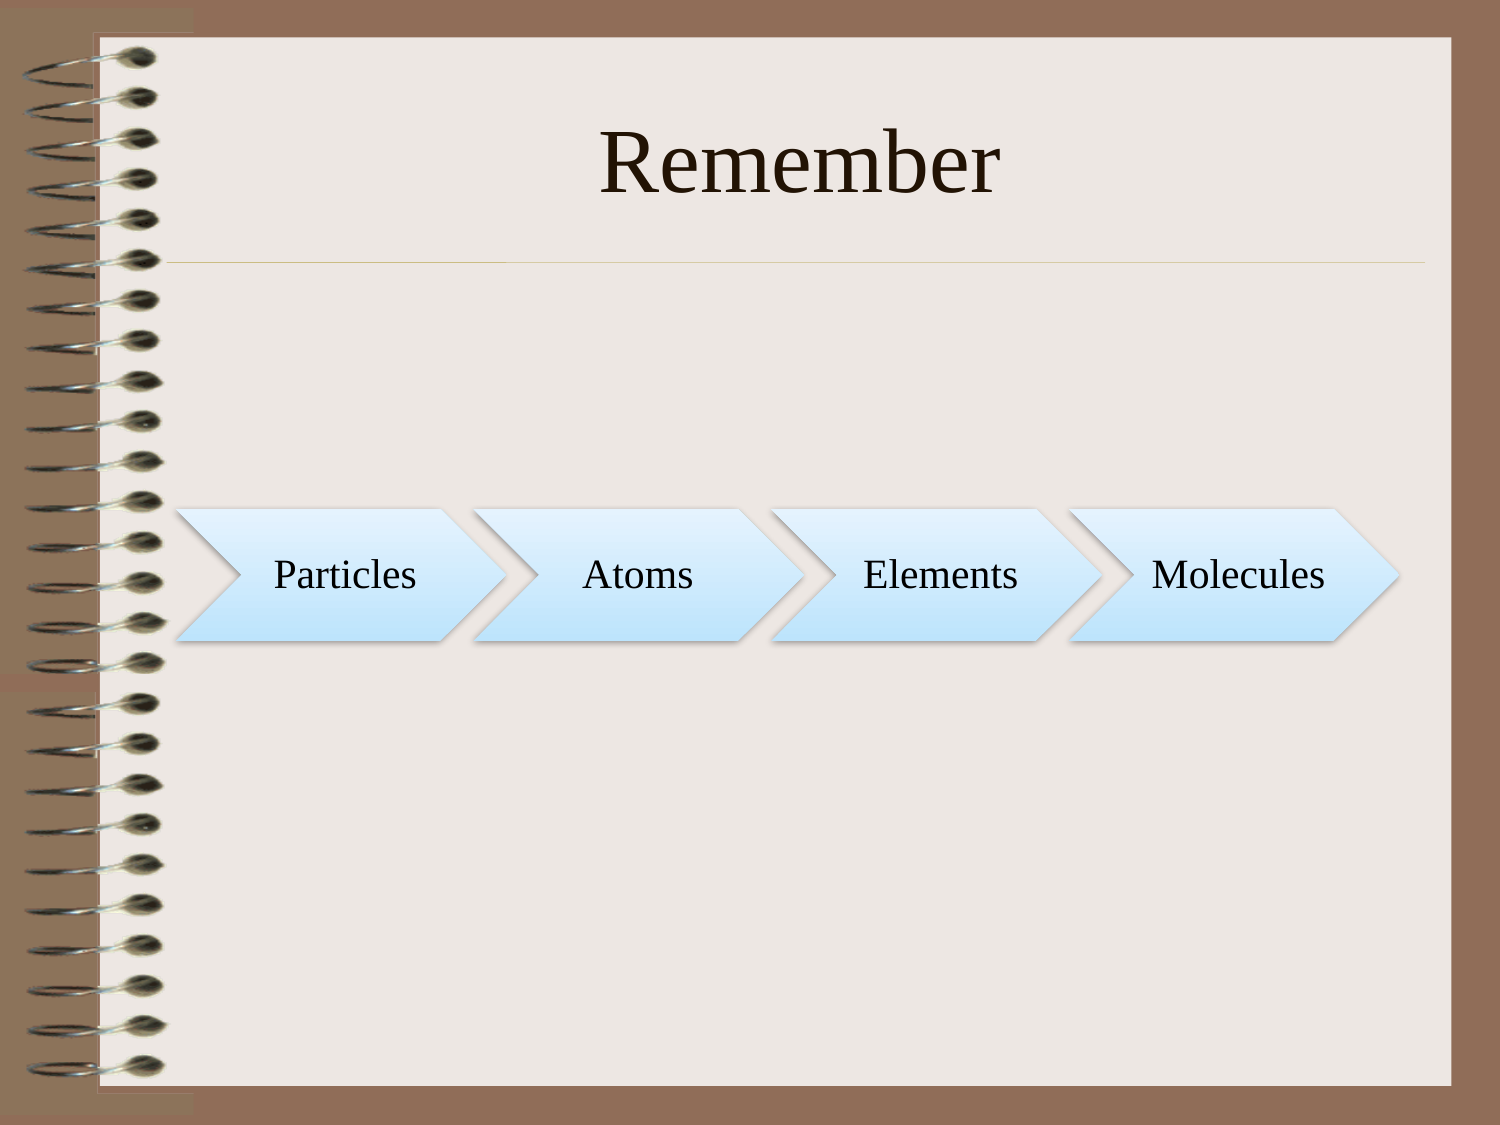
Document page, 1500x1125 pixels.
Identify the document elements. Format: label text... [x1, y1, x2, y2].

picture [0, 692, 194, 1115]
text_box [174, 287, 1401, 863]
picture [0, 8, 194, 674]
title Remember [174, 62, 1426, 251]
